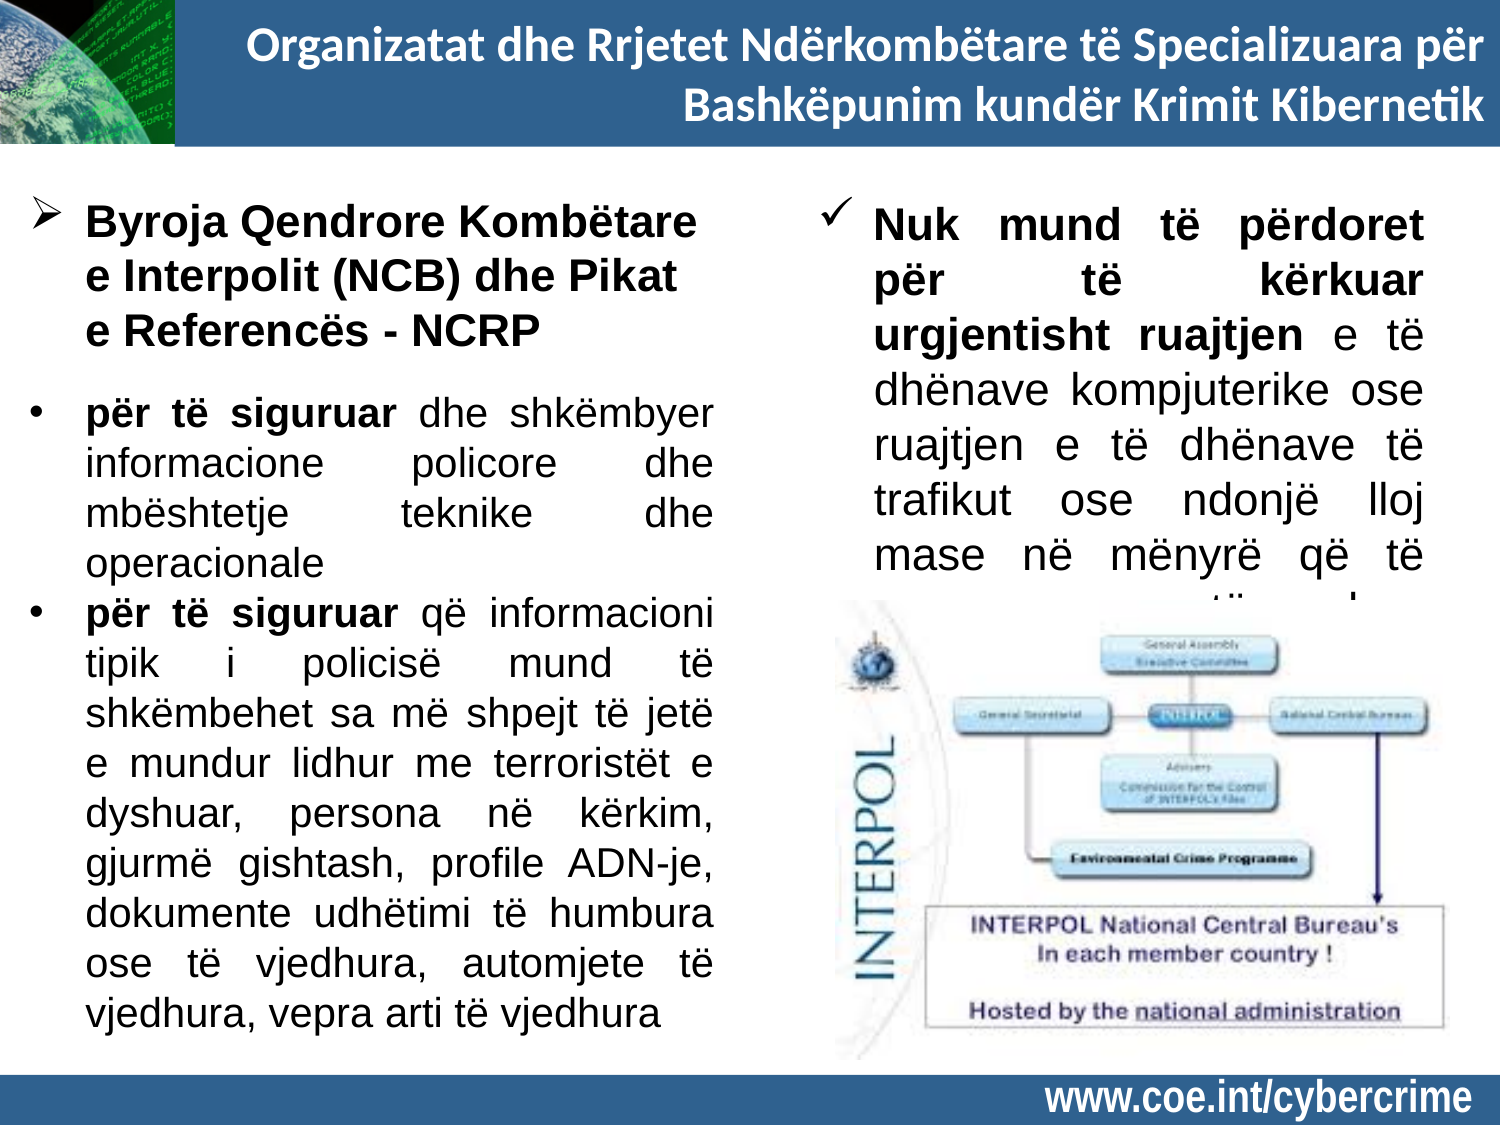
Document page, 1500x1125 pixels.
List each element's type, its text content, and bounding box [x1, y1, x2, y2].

text_box Nuk mund të përdoret për të kërkuar urgjentisht ruajtjen e të dhënave kompjuterike ose ruajtjen e të dhënave të trafikut ose ndonjë lloj mase në mënyrë që të merren ose të ruhen provat [802, 187, 1440, 752]
text_box [0, 1073, 1030, 1125]
text_box Organizatat dhe Rrjetet Ndërkombëtare të Specializuara për Bashkëpunim kundër Krimit Kibernetik [177, 0, 1500, 149]
text_box Byroja Qendrore Kombëtare e Interpolit (NCB) dhe Pikat e Referencës - NCRP për të siguruar dhe shkëmbyer informacione policore dhe mbështetje teknike dhe operacionale për të siguruar që informacioni tipik i policisë mund të shkëmbehet sa më shpejt të jetë e mundur lidhur me terroristët e dyshuar, persona në kërkim, gjurmë gishtash, profile ADN-je, dokumente udhëtimi të humbura ose të vjedhura, automjete të vjedhura, vepra arti të vjedhura [14, 183, 730, 1044]
text_box www.coe.int/cybercrime [1030, 1059, 1500, 1125]
picture [0, 0, 175, 144]
picture [835, 600, 1450, 1061]
